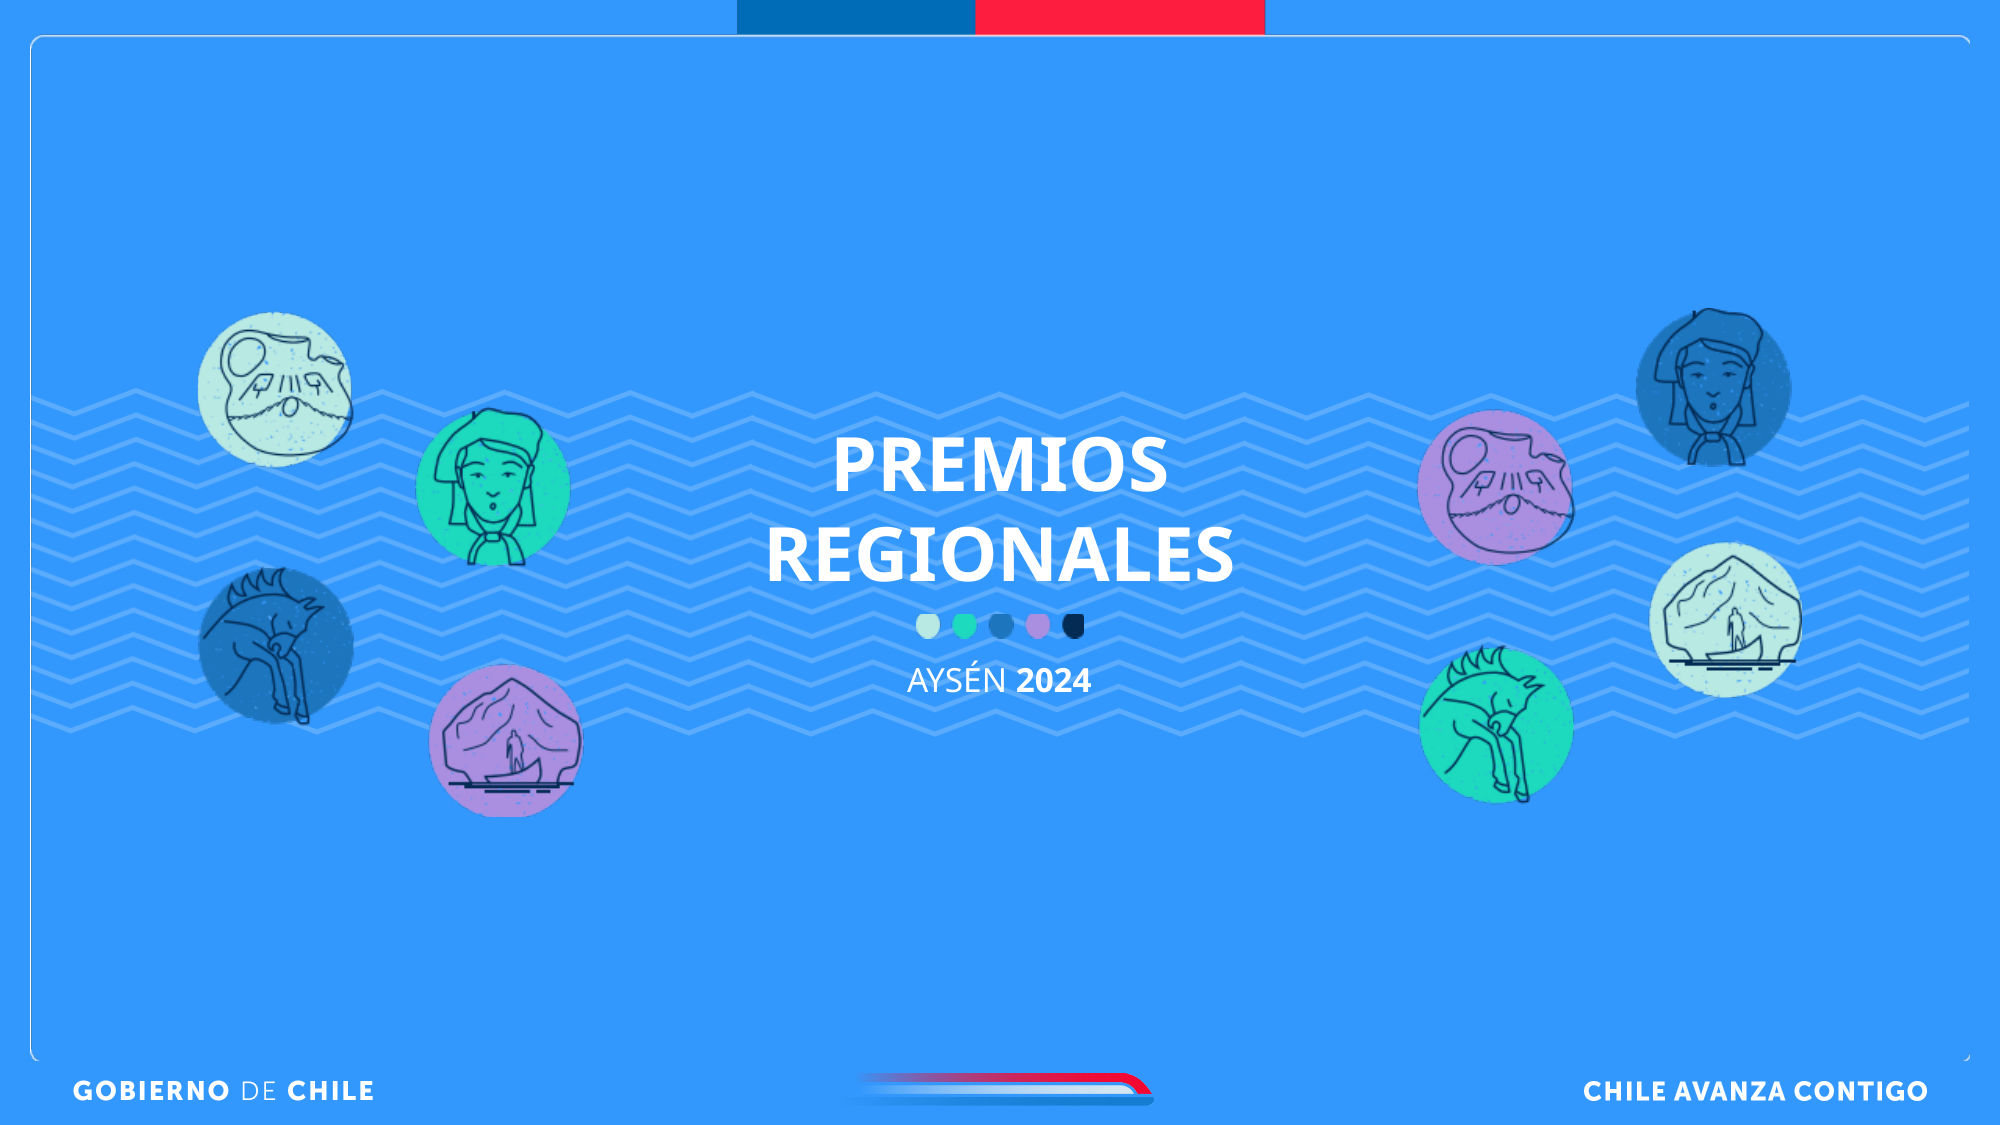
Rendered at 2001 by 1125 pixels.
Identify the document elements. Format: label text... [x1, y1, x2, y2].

text_box PREMIOS REGIONALES [688, 408, 1312, 604]
picture [31, 372, 1969, 753]
picture [69, 1073, 1931, 1112]
text_box AYSÉN 2024 [892, 651, 1107, 707]
